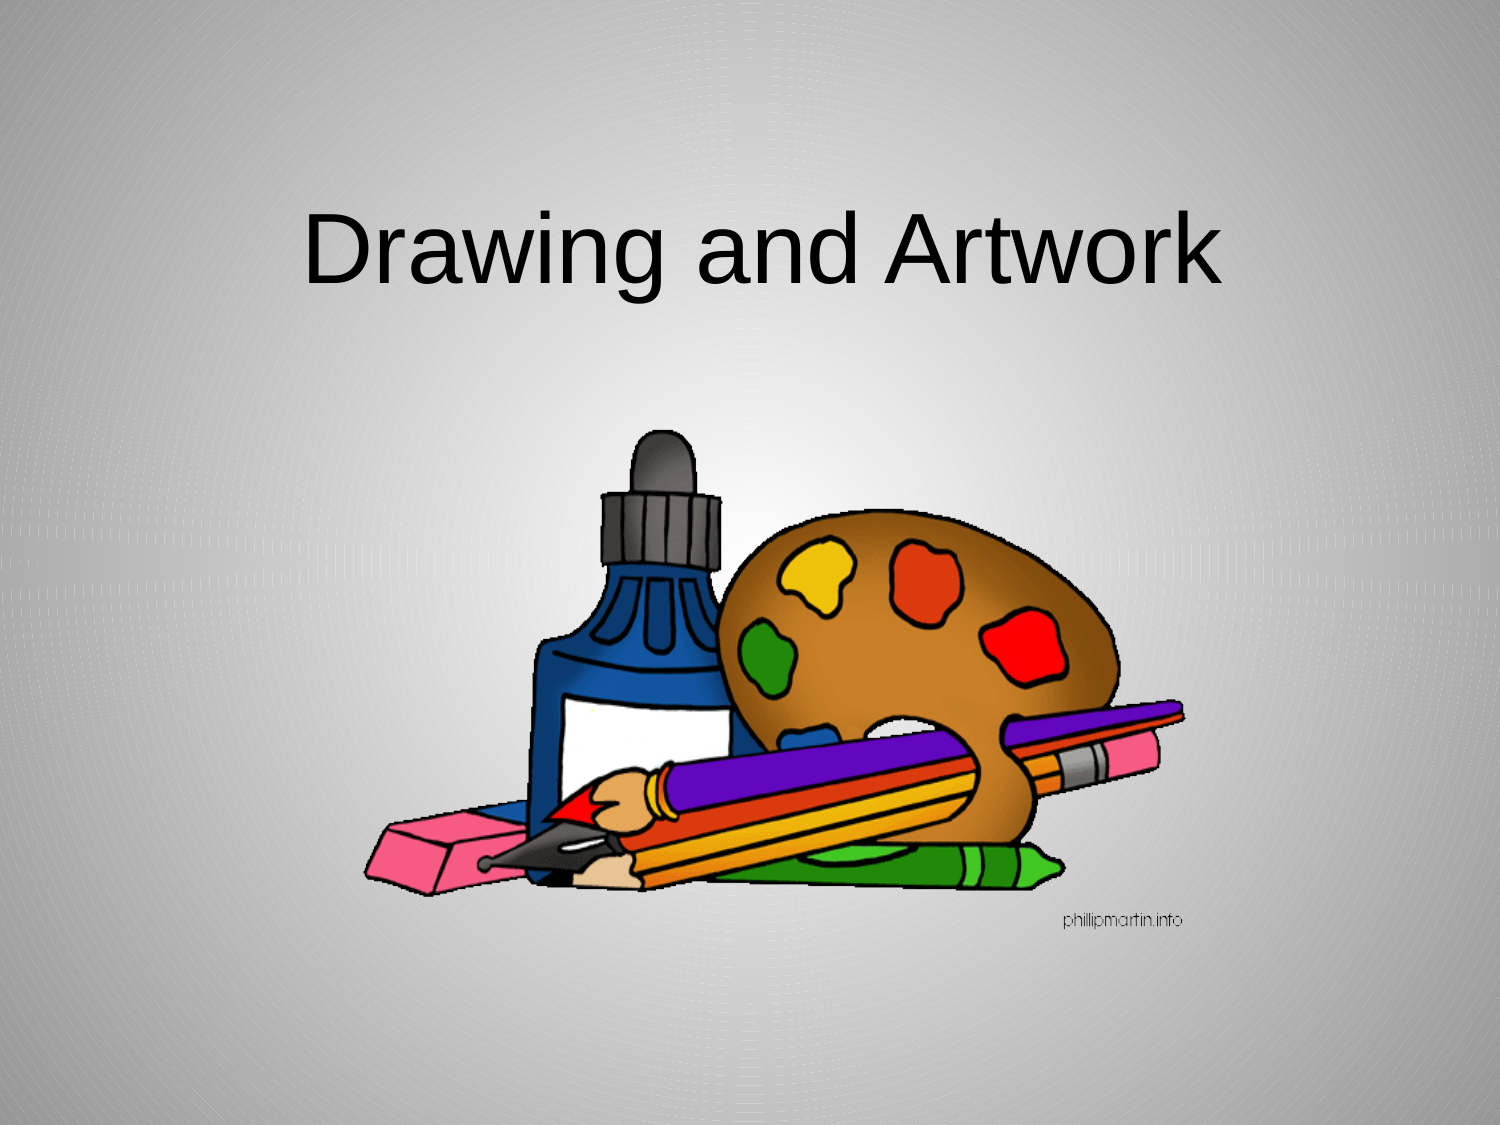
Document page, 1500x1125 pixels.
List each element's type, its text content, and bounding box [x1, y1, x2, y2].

picture [349, 399, 1213, 951]
title Drawing and Artwork [124, 174, 1401, 313]
